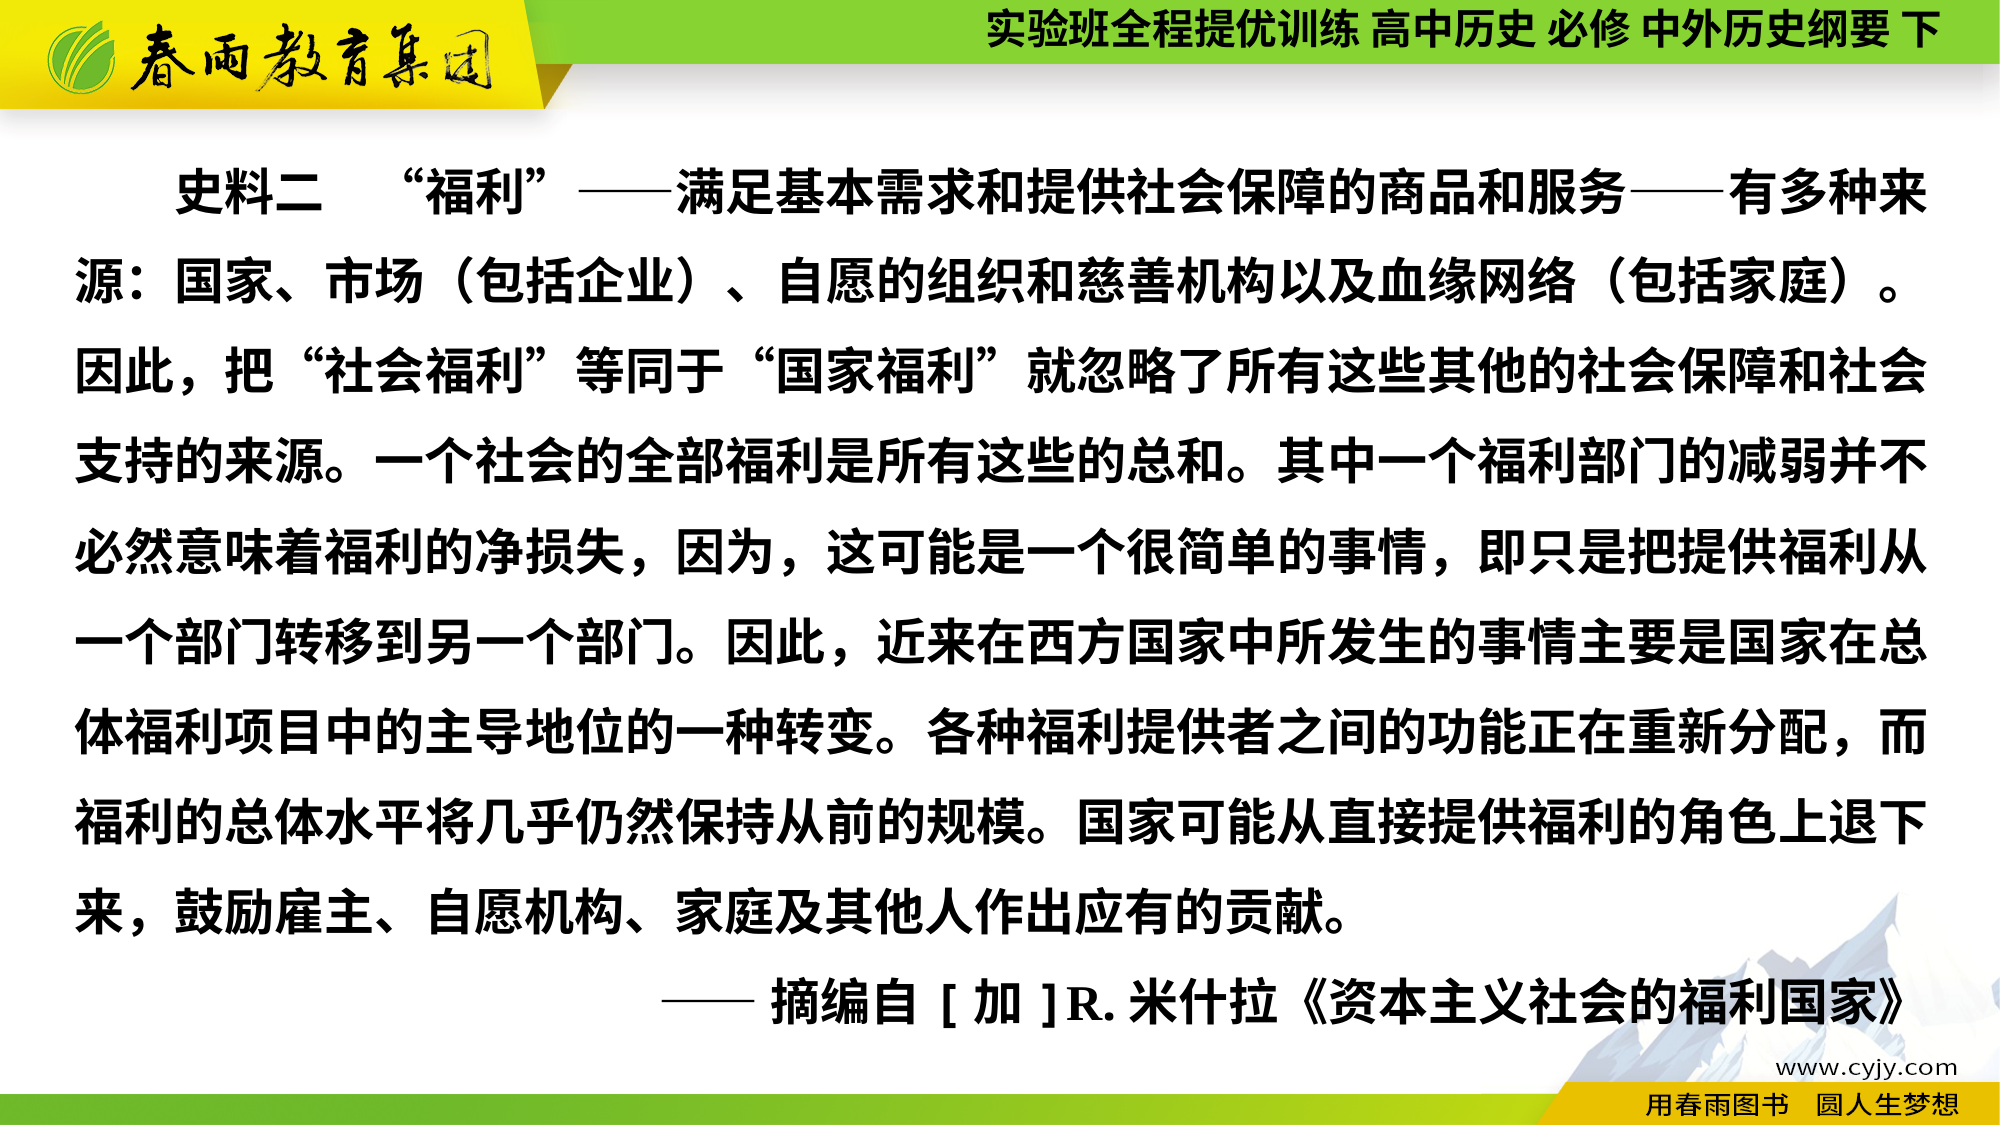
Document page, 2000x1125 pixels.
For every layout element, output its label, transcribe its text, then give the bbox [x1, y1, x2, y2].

picture [0, 0, 2000, 1125]
list 史料二 “福利”——满足基本需求和提供社会保障的商品和服务——有多种来源：国家、市场（包括企业）、自愿的组织和慈善机构以及血缘网络（包括家庭）。因此，把“社会福利”等同于“国家福利”就忽略了所有这些其他的社会保障和社会支持的来源。一个社会的全部福利是所有这些的总和。其中一个福利部门的减弱并不必然意味着福利的净损失，因为，这可能是一个很简单的事情，即只是把提供福利从一个部门转移到另一个部门。因此，近来在西方国家中所发生的事情主要是国家在总体福利项目中的主导地位的一种转变。各种福利提供者之间的功能正在重新分配，而福利的总体水平将几乎仍然保持从前的规模。国家可能从直接提供福利的角色上退下来，鼓励雇主、自愿机构、家庭及其他人作出应有的贡献。 ——摘编自[加]R.米什拉《资本主义社会的福利国家》 [59, 122, 1944, 1035]
